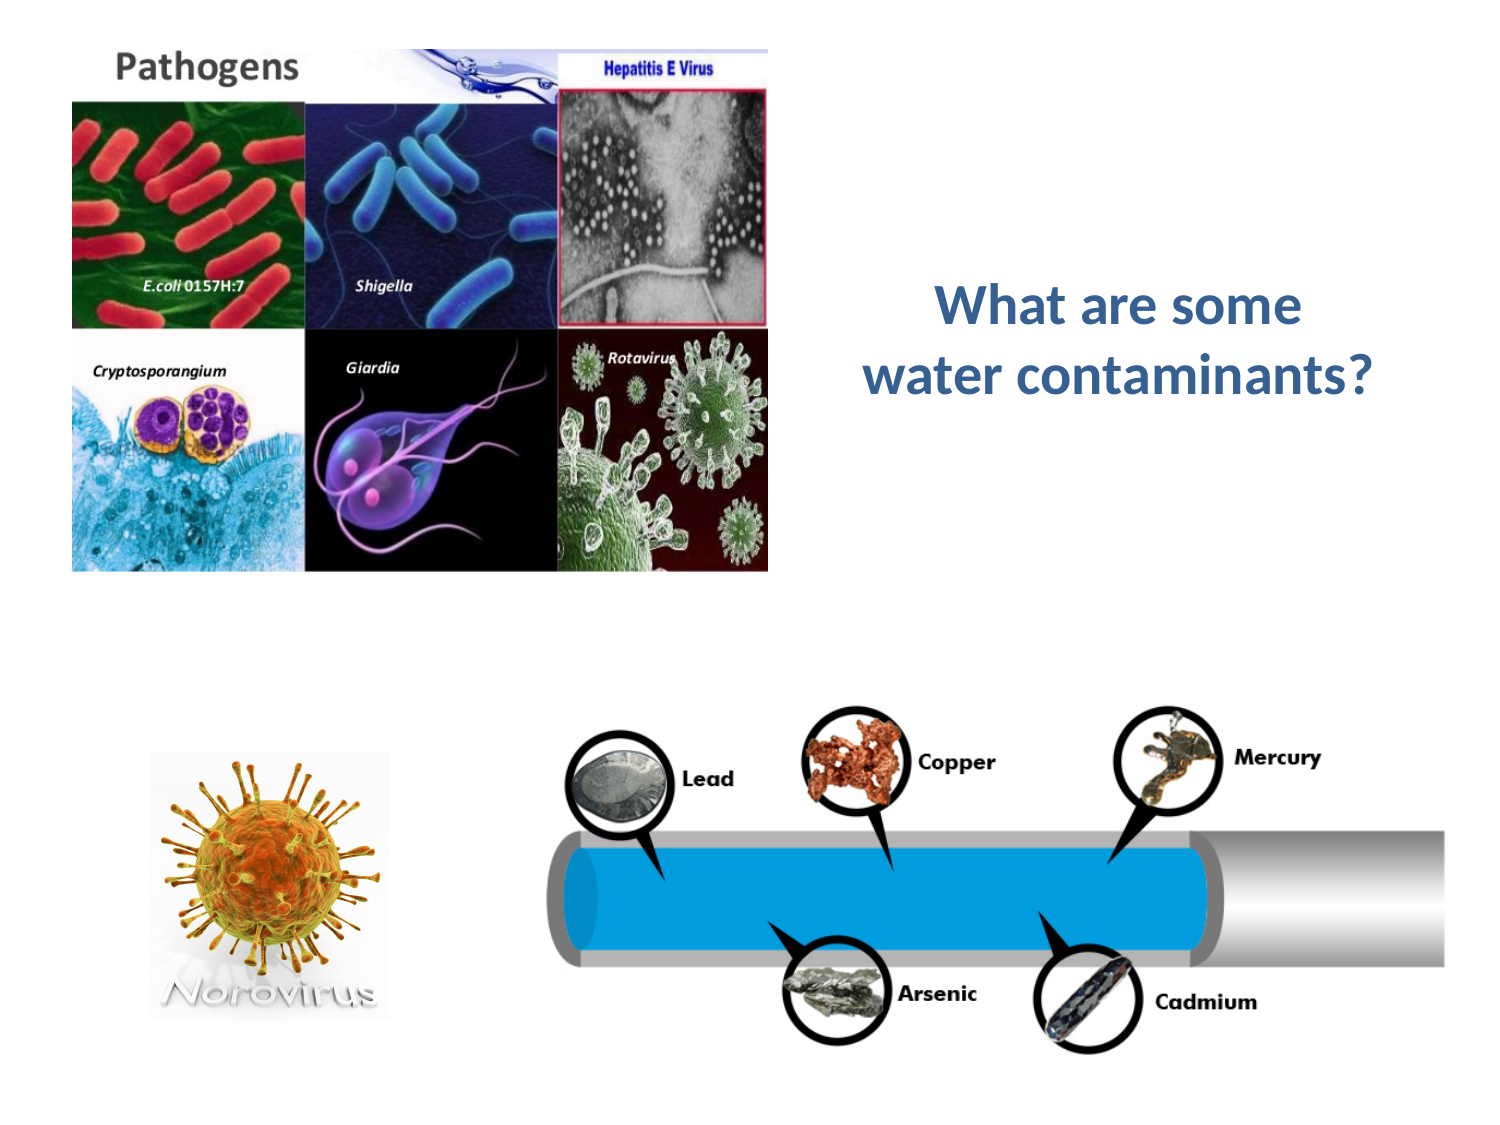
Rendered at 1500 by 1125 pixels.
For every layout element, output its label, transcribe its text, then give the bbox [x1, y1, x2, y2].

picture [512, 695, 1445, 1055]
picture [150, 751, 390, 1021]
picture [72, 49, 768, 572]
text_box What are some water contaminants? [848, 258, 1389, 414]
